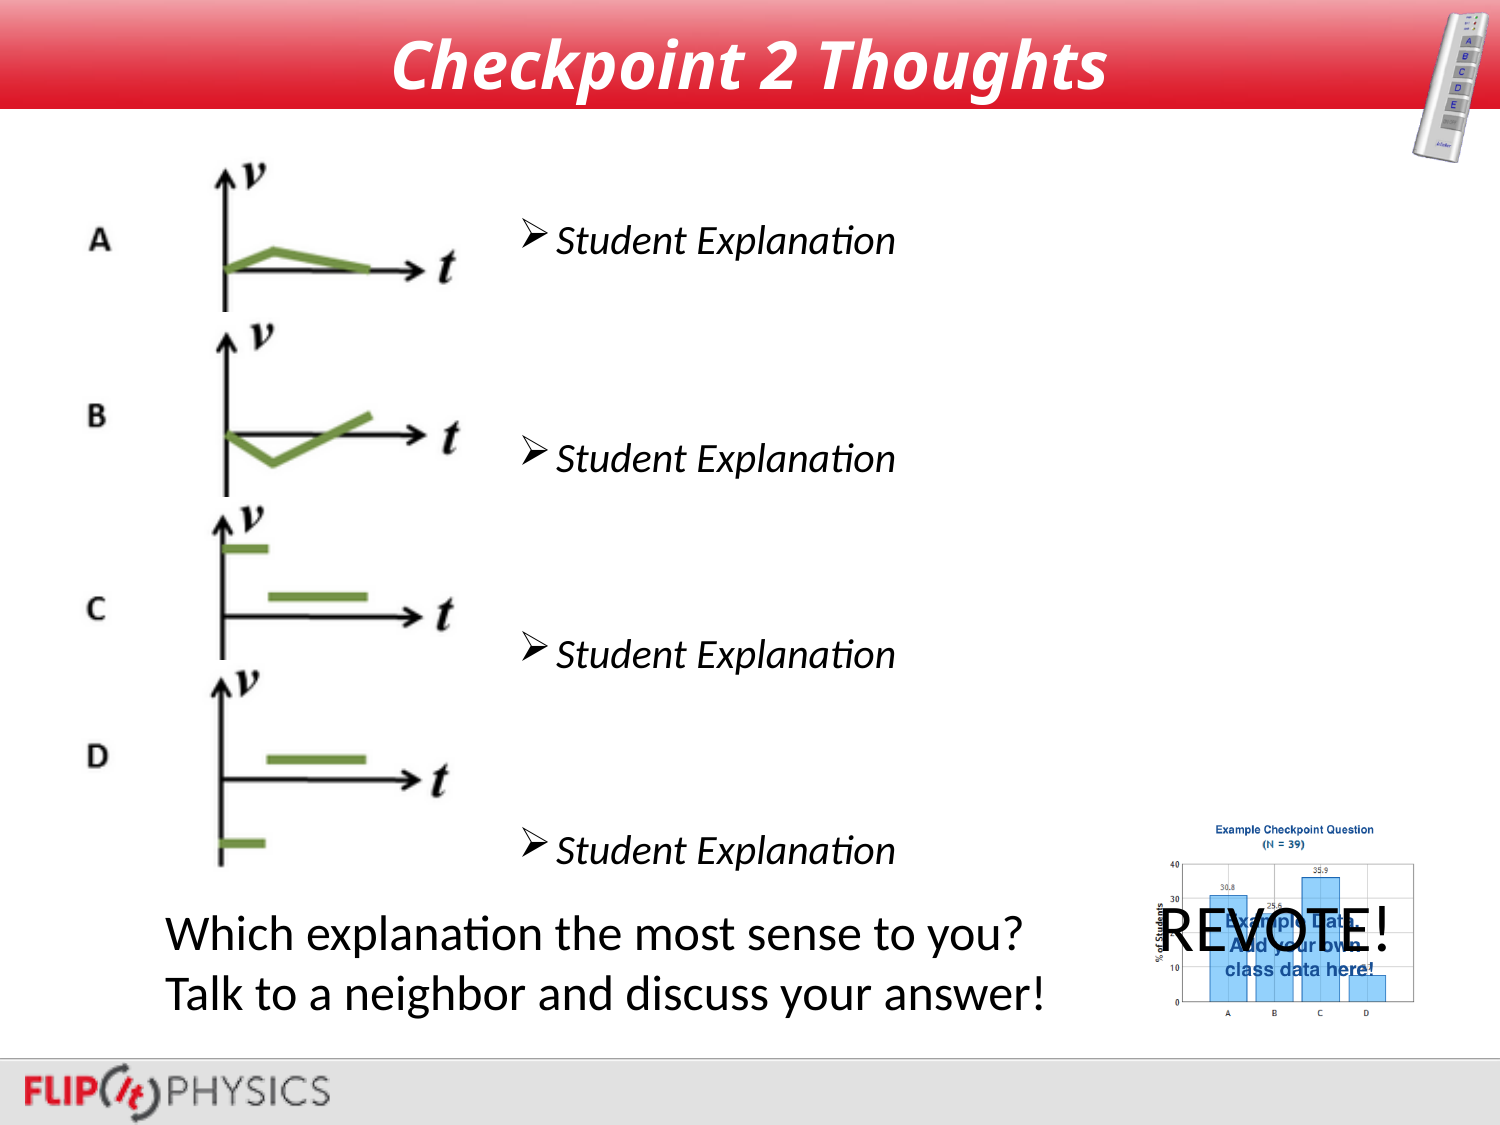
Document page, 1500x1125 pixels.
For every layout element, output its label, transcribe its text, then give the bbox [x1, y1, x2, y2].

list Student Explanation Student Explanation Student Explanation Student Explanation [353, 147, 1425, 1005]
picture [1141, 816, 1426, 1030]
picture [70, 147, 480, 878]
picture [0, 1058, 1500, 1125]
title Checkpoint 2 Thoughts [75, 15, 1425, 91]
text_box Which explanation the most sense to you? Talk to a neighbor and discuss your answer! [150, 892, 1063, 1028]
picture [0, 0, 1500, 163]
